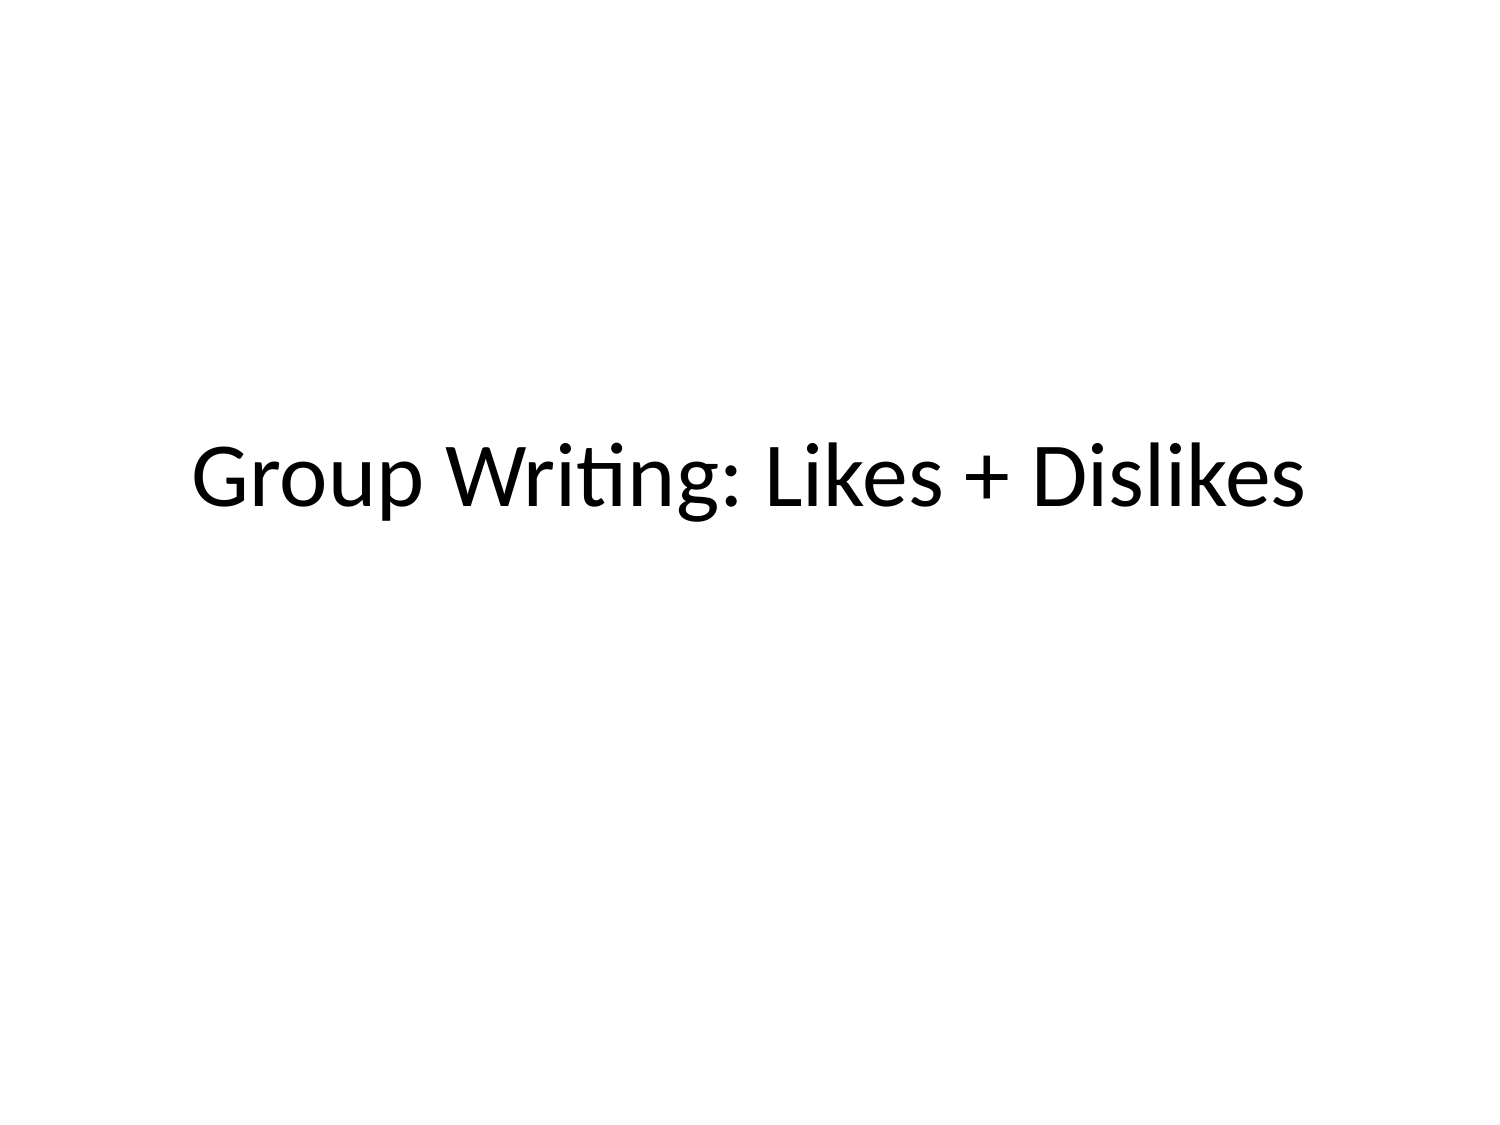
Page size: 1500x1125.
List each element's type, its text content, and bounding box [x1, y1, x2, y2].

title Group Writing: Likes + Dislikes [112, 349, 1388, 591]
